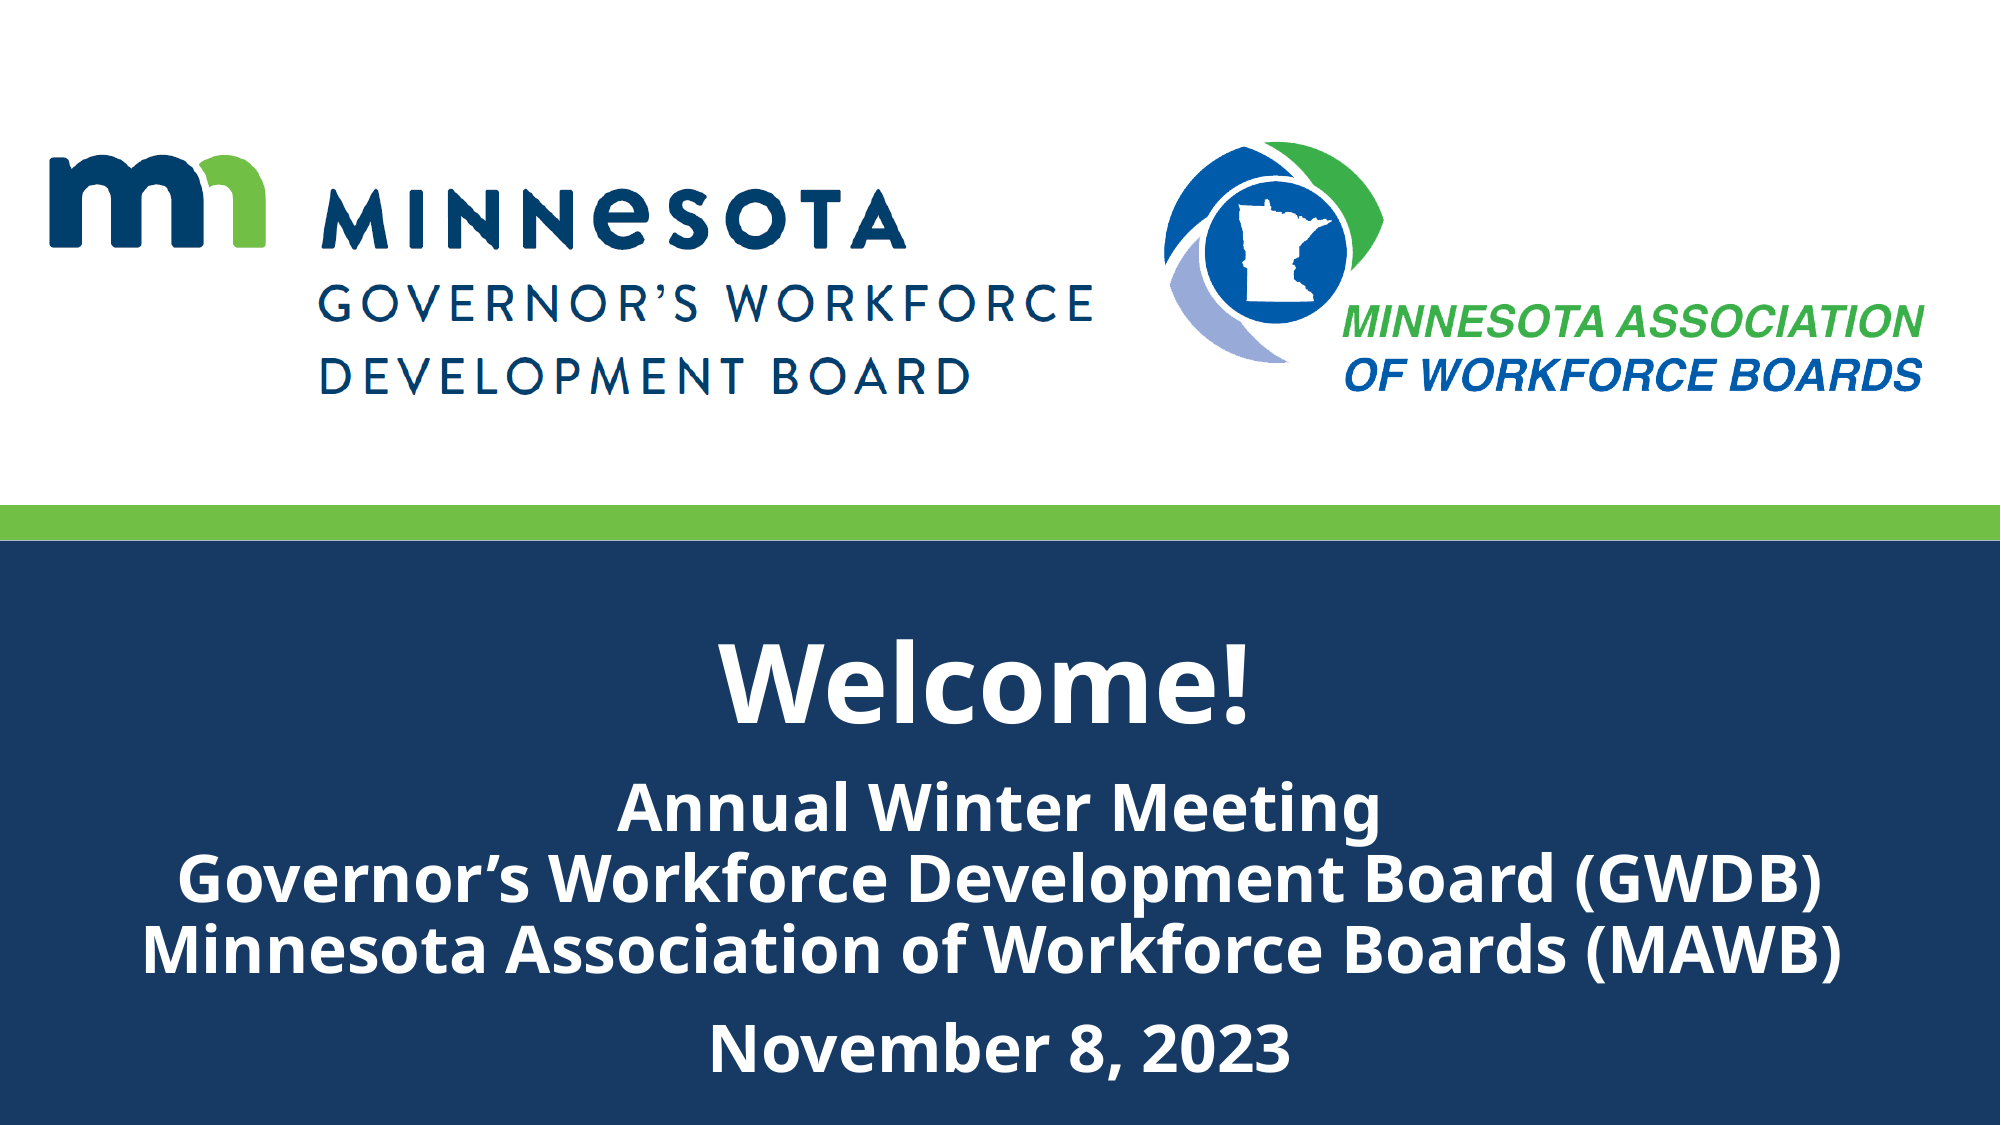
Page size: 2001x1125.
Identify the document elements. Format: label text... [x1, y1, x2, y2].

title Welcome! Annual Winter Meeting Governor’s Workforce Development Board (GWDB) Minnesota Association of Workforce Boards (MAWB) November 8, 2023 [116, 600, 1883, 1095]
text_box [0, 505, 2000, 540]
picture [1164, 140, 1925, 392]
text_box [0, 540, 2000, 1125]
picture [42, 146, 1097, 398]
